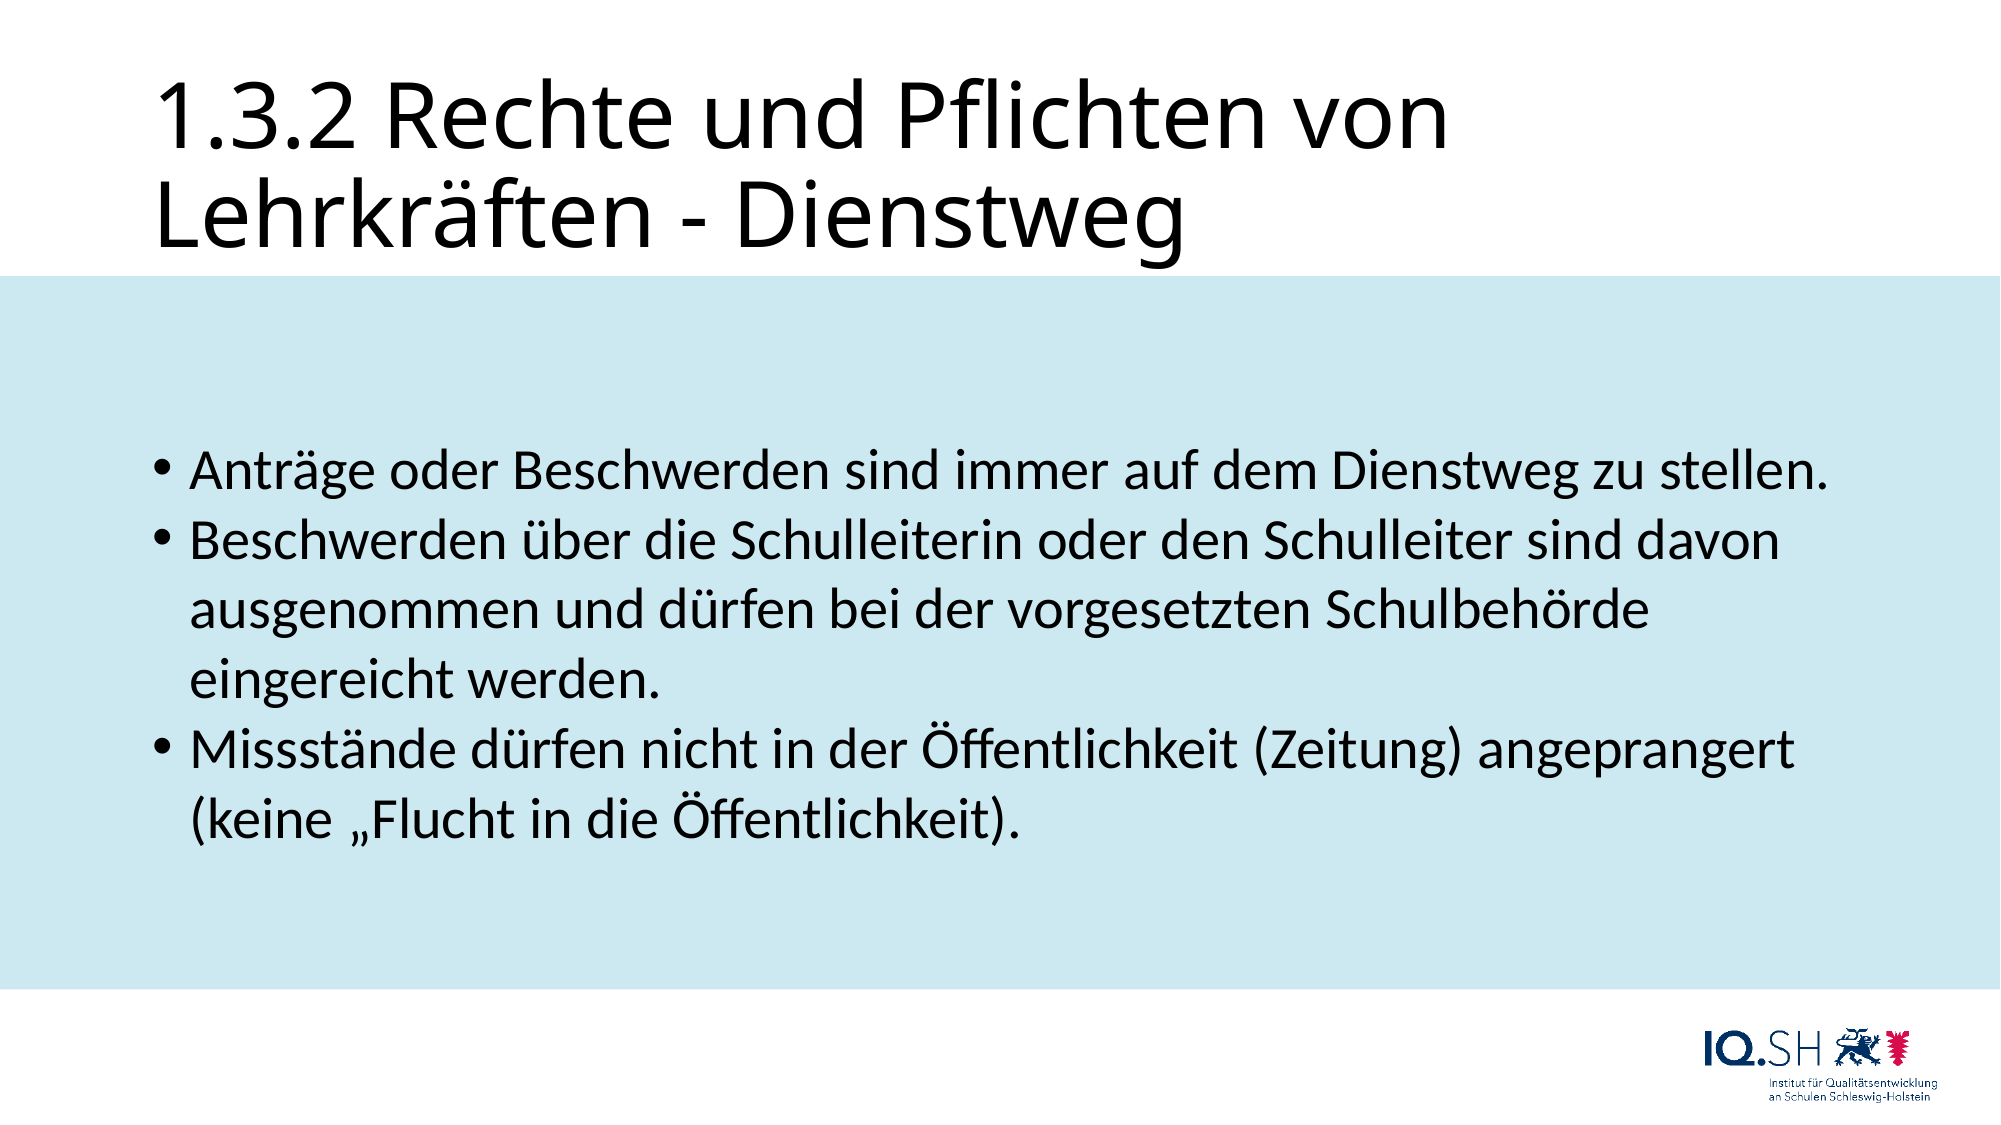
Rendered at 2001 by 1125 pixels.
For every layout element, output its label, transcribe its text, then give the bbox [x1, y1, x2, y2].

picture [1705, 1028, 1937, 1103]
list Anträge oder Beschwerden sind immer auf dem Dienstweg zu stellen. Beschwerden über die Schulleiterin oder den Schulleiter sind davon ausgenommen und dürfen bei der vorgesetzten Schulbehörde eingereicht werden. Missstände dürfen nicht in der Öffentlichkeit (Zeitung) angeprangert (keine „Flucht in die Öffentlichkeit). [137, 299, 1863, 982]
title 1.3.2 Rechte und Pflichten von Lehrkräften - Dienstweg [137, 59, 1863, 278]
